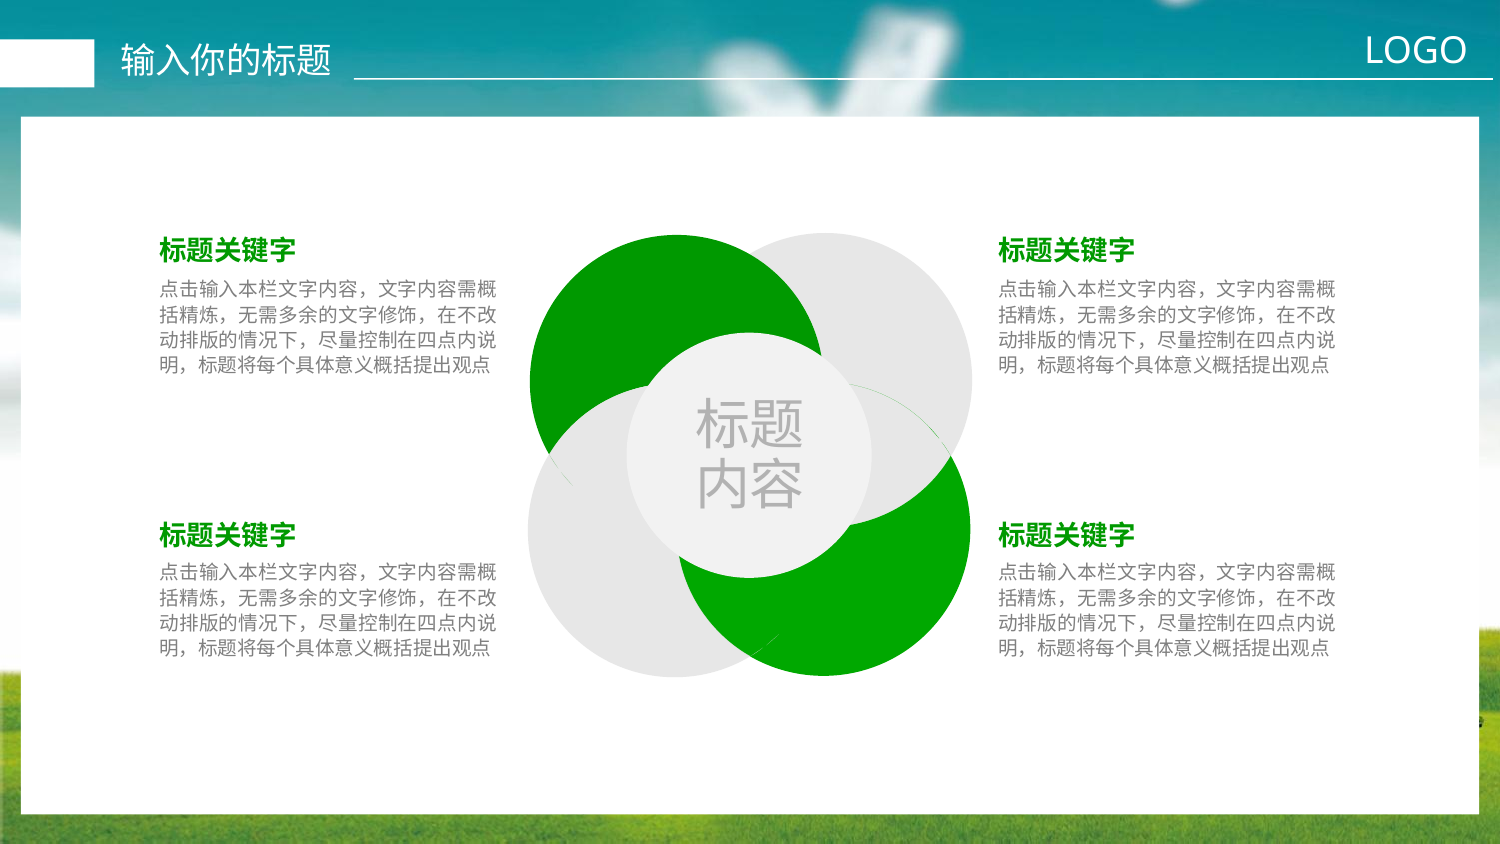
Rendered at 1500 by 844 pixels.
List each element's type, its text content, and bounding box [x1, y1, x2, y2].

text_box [527, 232, 973, 678]
text_box 标题关键字 [159, 517, 388, 551]
text_box 标题关键字 [159, 232, 388, 266]
text_box 点击输入本栏文字内容，文字内容需概括精炼，无需多余的文字修饰，在不改动排版的情况下，尽量控制在四点内说明，标题将每个具体意义概括提出观点 [998, 558, 1336, 660]
picture [0, 0, 1500, 844]
text_box 标题关键字 [998, 517, 1226, 551]
text_box 标题关键字 [998, 232, 1226, 266]
text_box 点击输入本栏文字内容，文字内容需概括精炼，无需多余的文字修饰，在不改动排版的情况下，尽量控制在四点内说明，标题将每个具体意义概括提出观点 [998, 275, 1336, 377]
text_box 点击输入本栏文字内容，文字内容需概括精炼，无需多余的文字修饰，在不改动排版的情况下，尽量控制在四点内说明，标题将每个具体意义概括提出观点 [159, 275, 497, 377]
text_box 点击输入本栏文字内容，文字内容需概括精炼，无需多余的文字修饰，在不改动排版的情况下，尽量控制在四点内说明，标题将每个具体意义概括提出观点 [159, 558, 497, 660]
